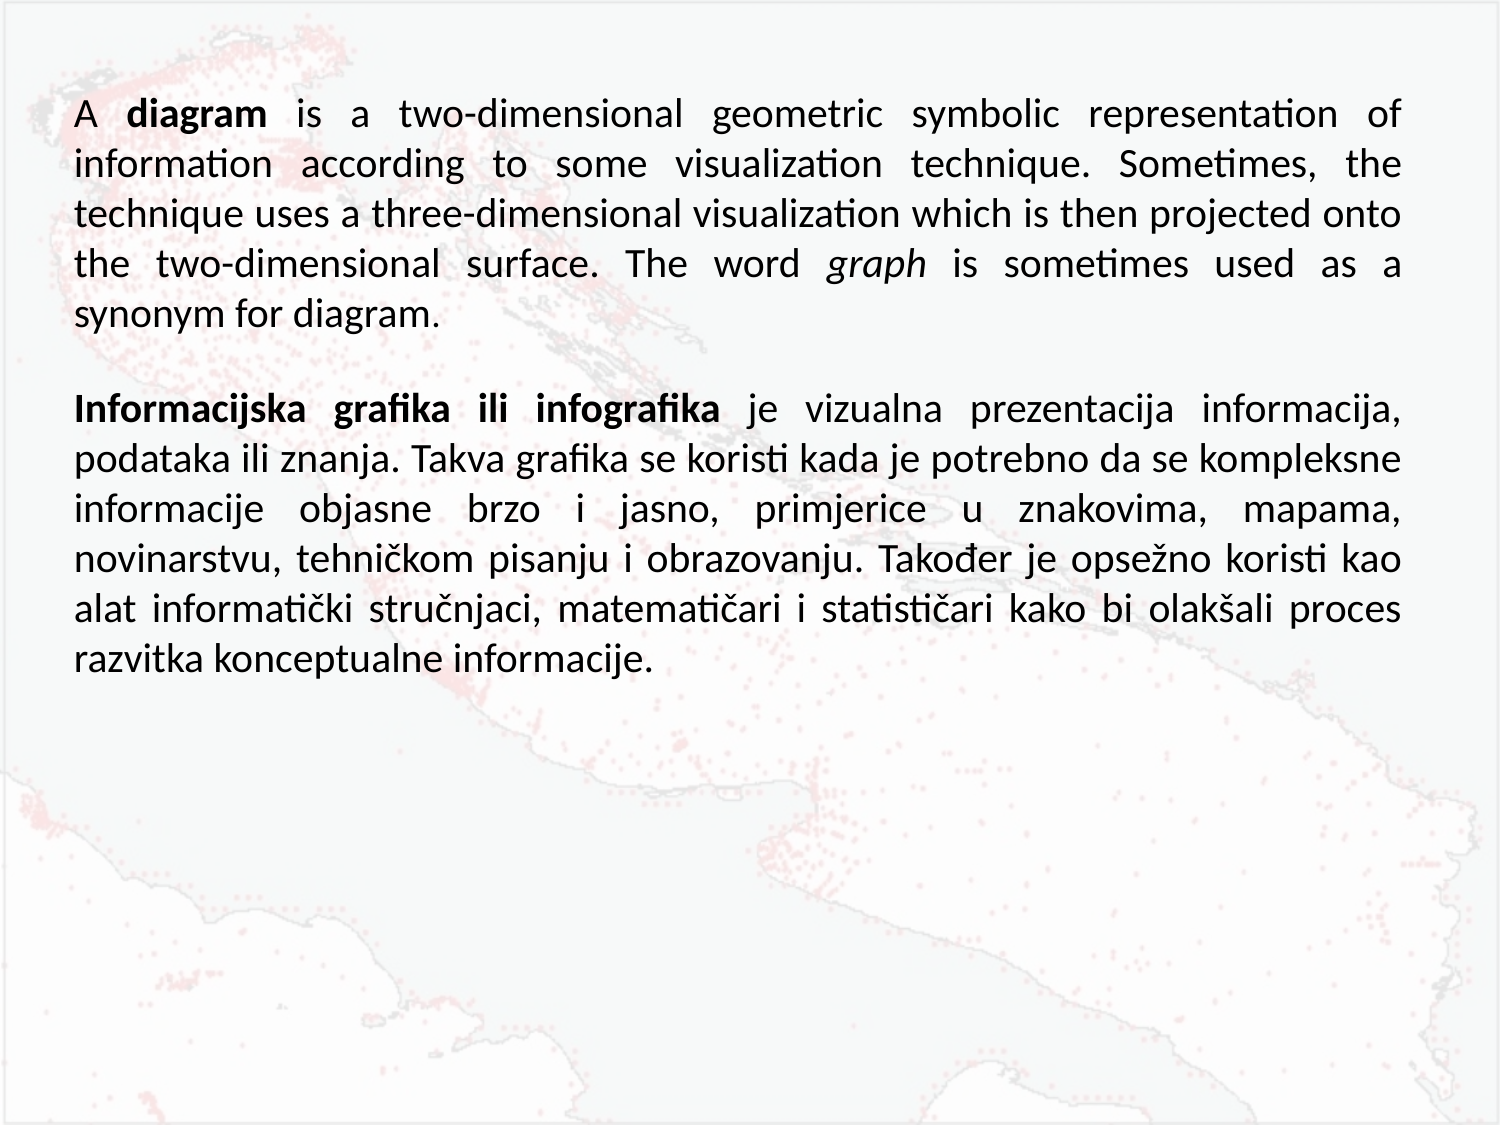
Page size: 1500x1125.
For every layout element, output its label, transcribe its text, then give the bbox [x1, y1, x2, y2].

text_box Informacijska grafika ili infografika je vizualna prezentacija informacija, podataka ili znanja. Takva grafika se koristi kada je potrebno da se kompleksne informacije objasne brzo i jasno, primjerice u znakovima, mapama, novinarstvu, tehničkom pisanju i obrazovanju. Također je opsežno koristi kao alat informatički stručnjaci, matematičari i statističari kako bi olakšali proces razvitka konceptualne informacije. [58, 373, 1418, 689]
text_box A diagram is a two-dimensional geometric symbolic representation of information according to some visualization technique. Sometimes, the technique uses a three-dimensional visualization which is then projected onto the two-dimensional surface. The word graph is sometimes used as a synonym for diagram. [58, 78, 1418, 343]
